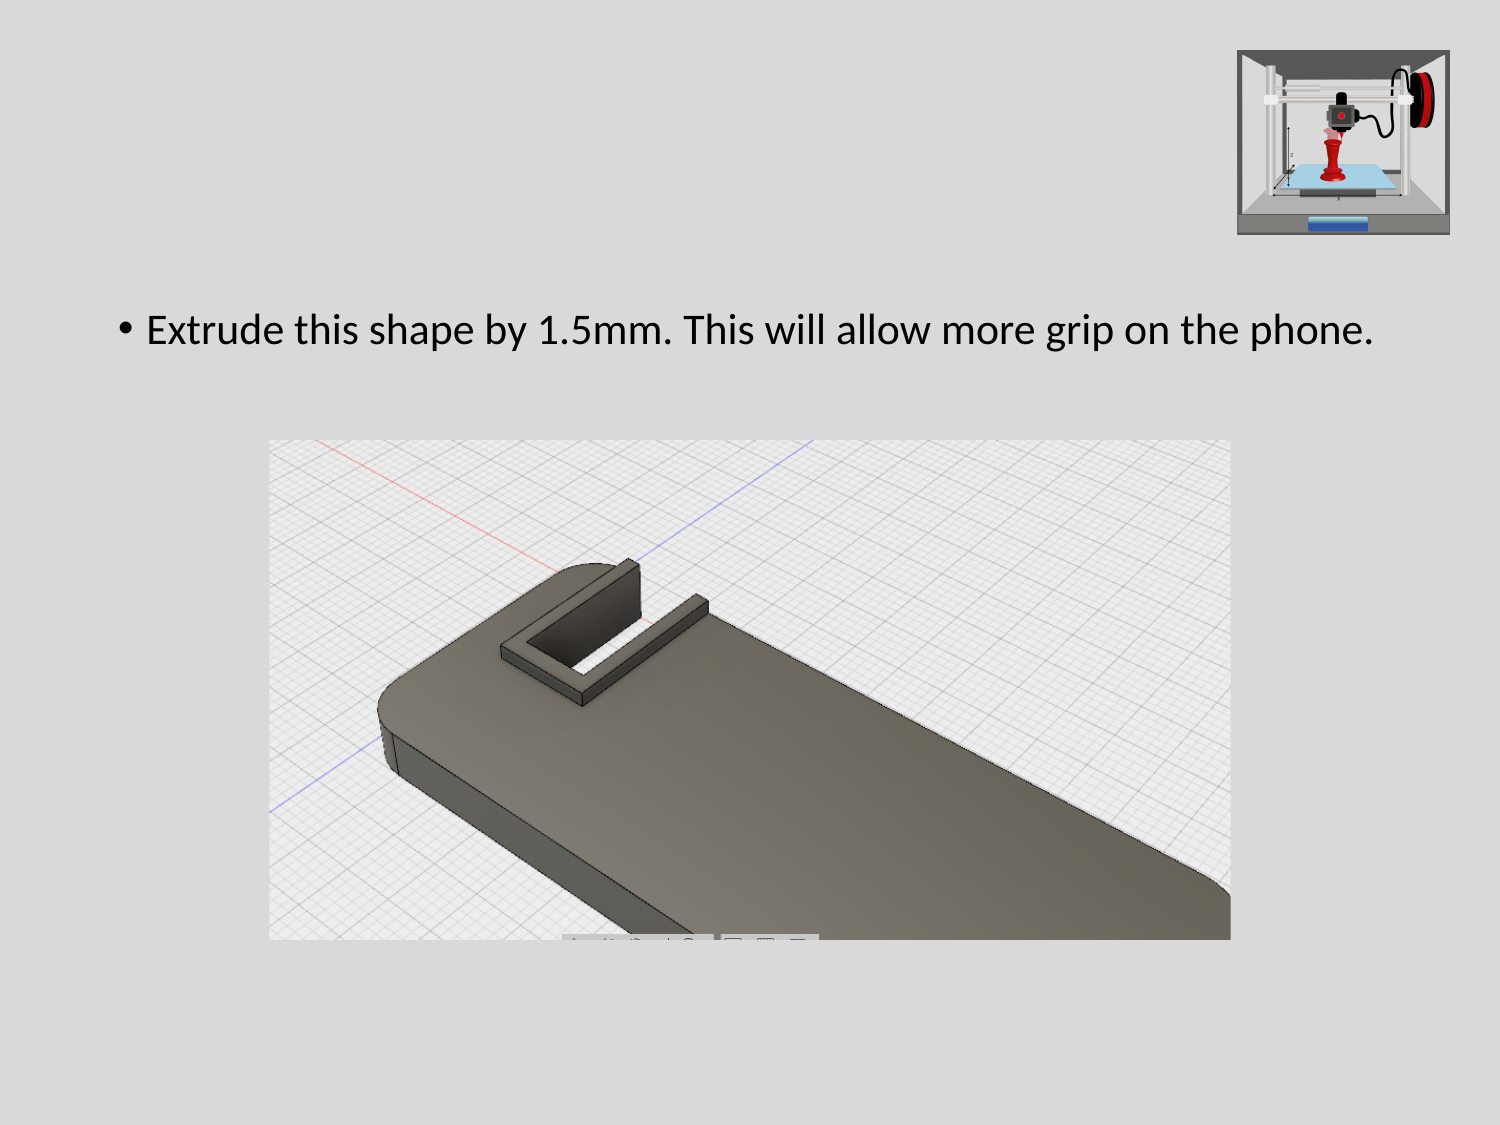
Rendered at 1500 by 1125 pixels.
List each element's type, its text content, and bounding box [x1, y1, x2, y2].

picture [1237, 50, 1450, 235]
list Extrude this shape by 1.5mm. This will allow more grip on the phone. [103, 299, 1397, 1014]
picture [269, 440, 1231, 940]
